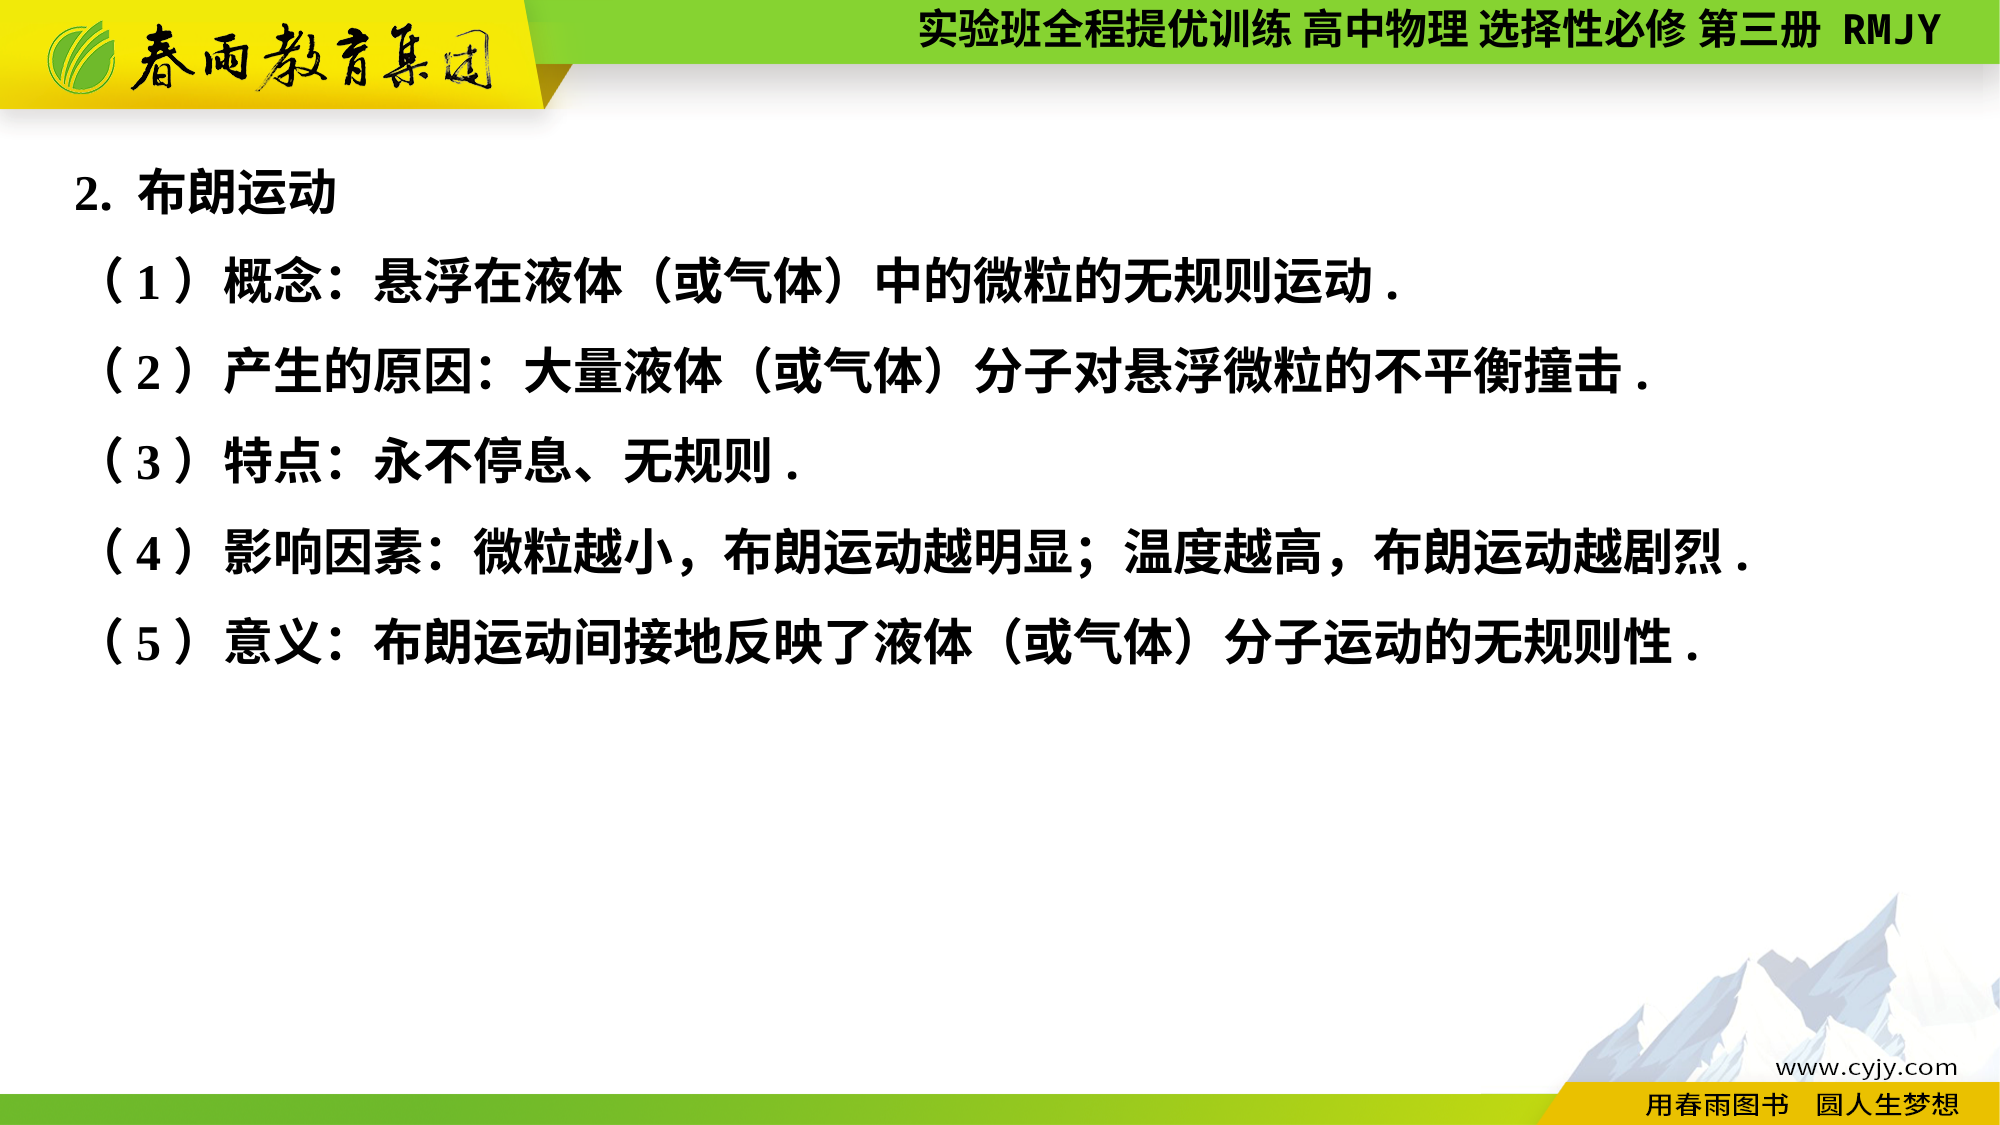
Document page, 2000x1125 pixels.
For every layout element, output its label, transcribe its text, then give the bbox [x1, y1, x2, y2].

picture [0, 0, 2000, 1125]
list 2. 布朗运动 （1）概念：悬浮在液体（或气体）中的微粒的无规则运动. （2）产生的原因：大量液体（或气体）分子对悬浮微粒的不平衡撞击. （3）特点：永不停息、无规则. （4）影响因素：微粒越小，布朗运动越明显；温度越高，布朗运动越剧烈. （5）意义：布朗运动间接地反映了液体（或气体）分子运动的无规则性. [59, 122, 1944, 672]
